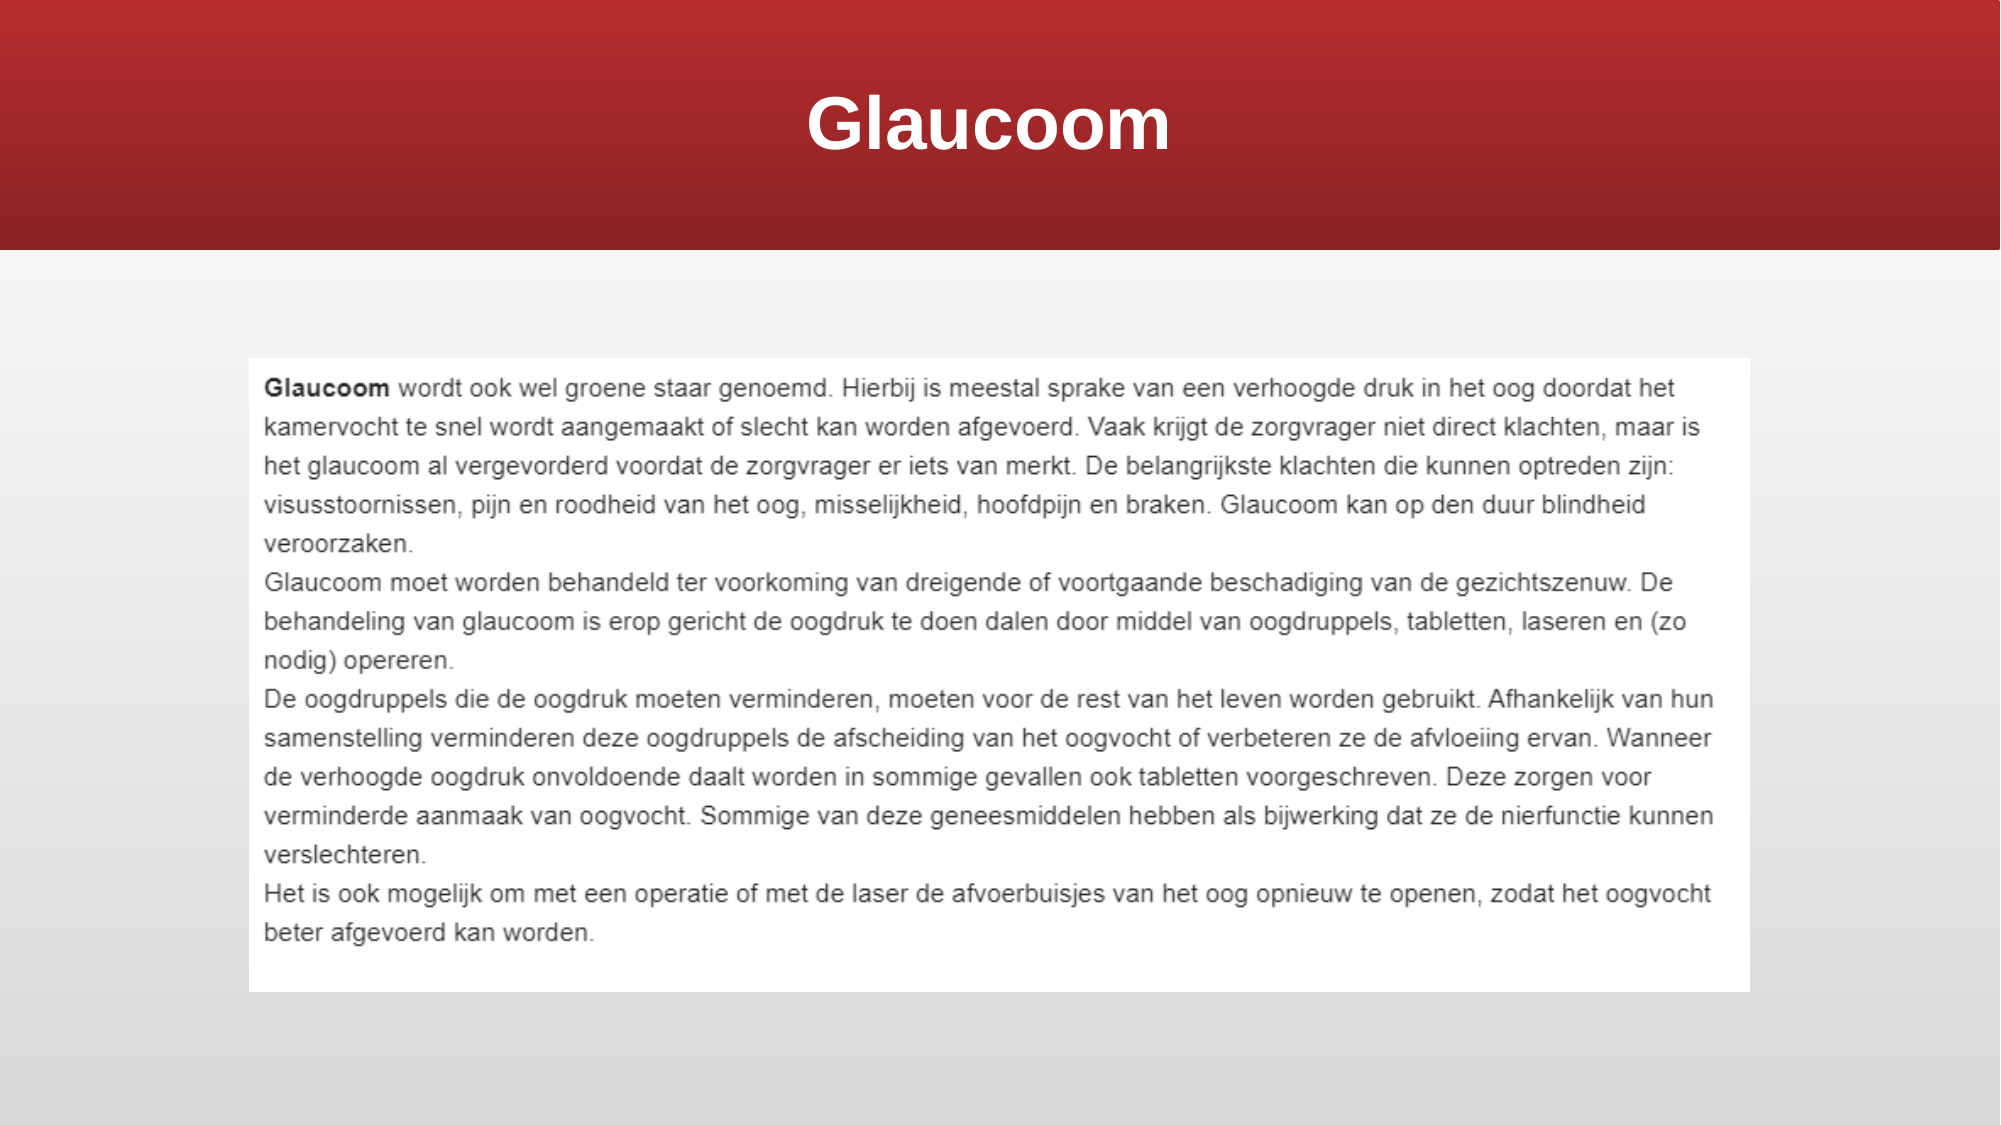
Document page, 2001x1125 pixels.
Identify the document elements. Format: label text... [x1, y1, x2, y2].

title Glaucoom [174, 16, 1825, 234]
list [249, 358, 1750, 992]
